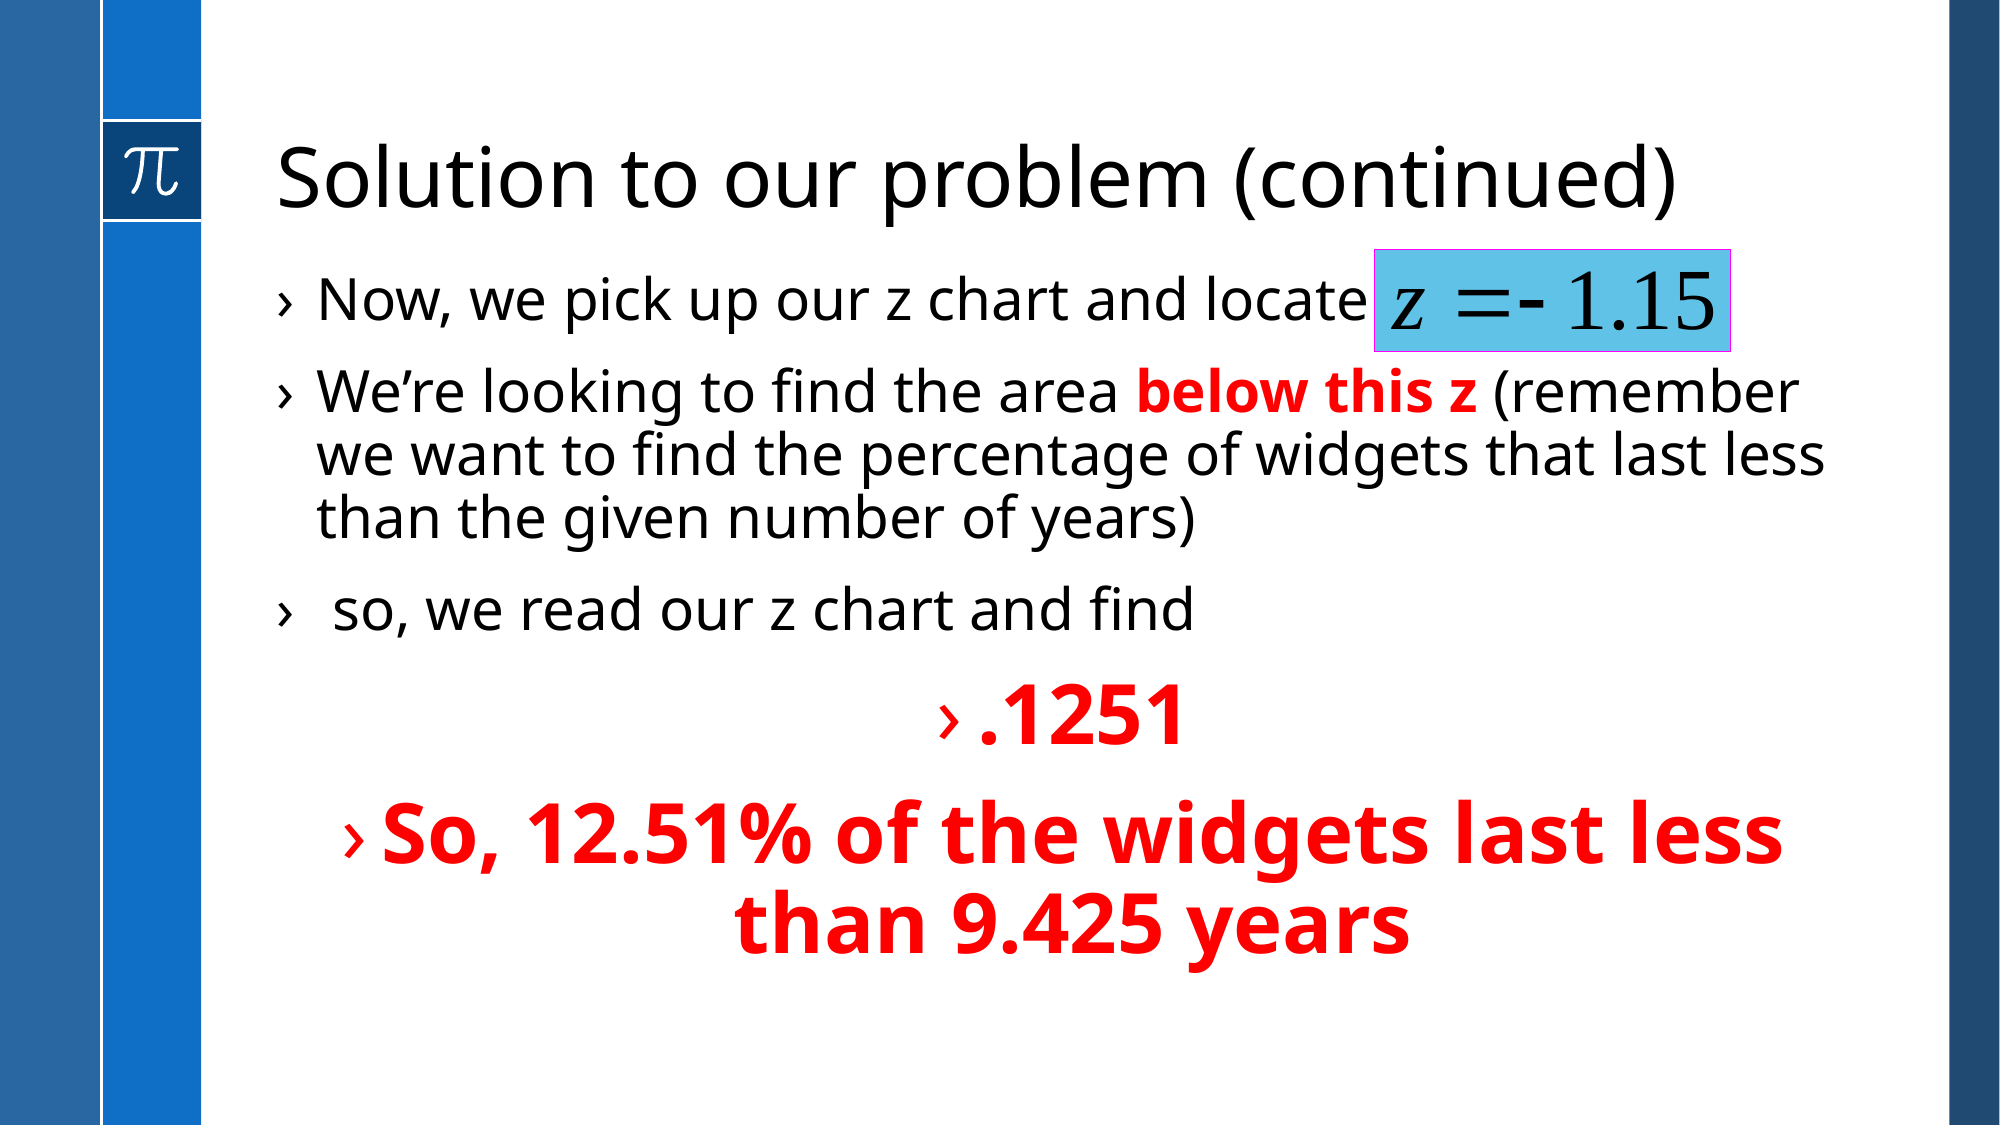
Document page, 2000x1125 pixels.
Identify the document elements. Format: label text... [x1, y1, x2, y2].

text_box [1374, 249, 1731, 352]
list Now, we pick up our z chart and locate We’re looking to find the area below this z (remember we want to find the percentage of widgets that last less than the given number of years) so, we read our z chart and find .1251 So, 12.51% of the widgets last less than 9.425 years [261, 262, 1867, 1013]
title Solution to our problem (continued) [261, 29, 1867, 233]
